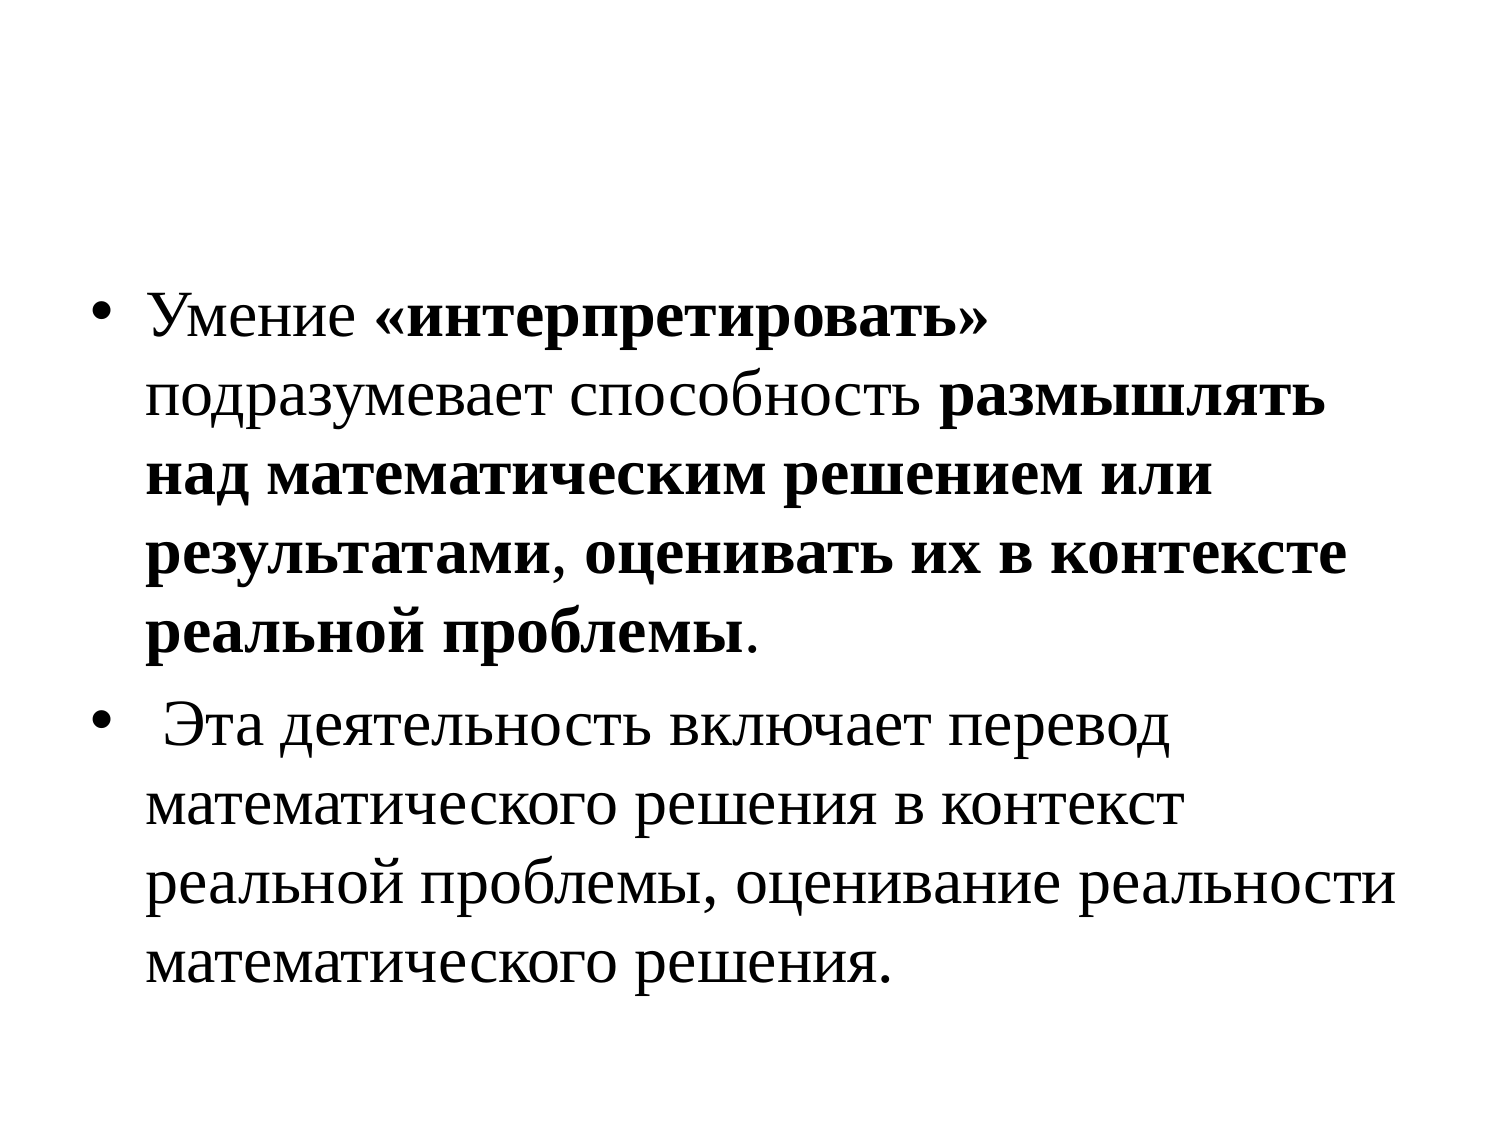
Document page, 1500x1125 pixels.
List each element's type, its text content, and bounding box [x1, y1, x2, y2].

list Умение «интерпретировать» подразумевает способность размышлять над математическим решением или результатами, оценивать их в контексте реальной проблемы. Эта деятельность включает перевод математического решения в контекст реальной проблемы, оценивание реальности математического решения. [75, 262, 1425, 1005]
